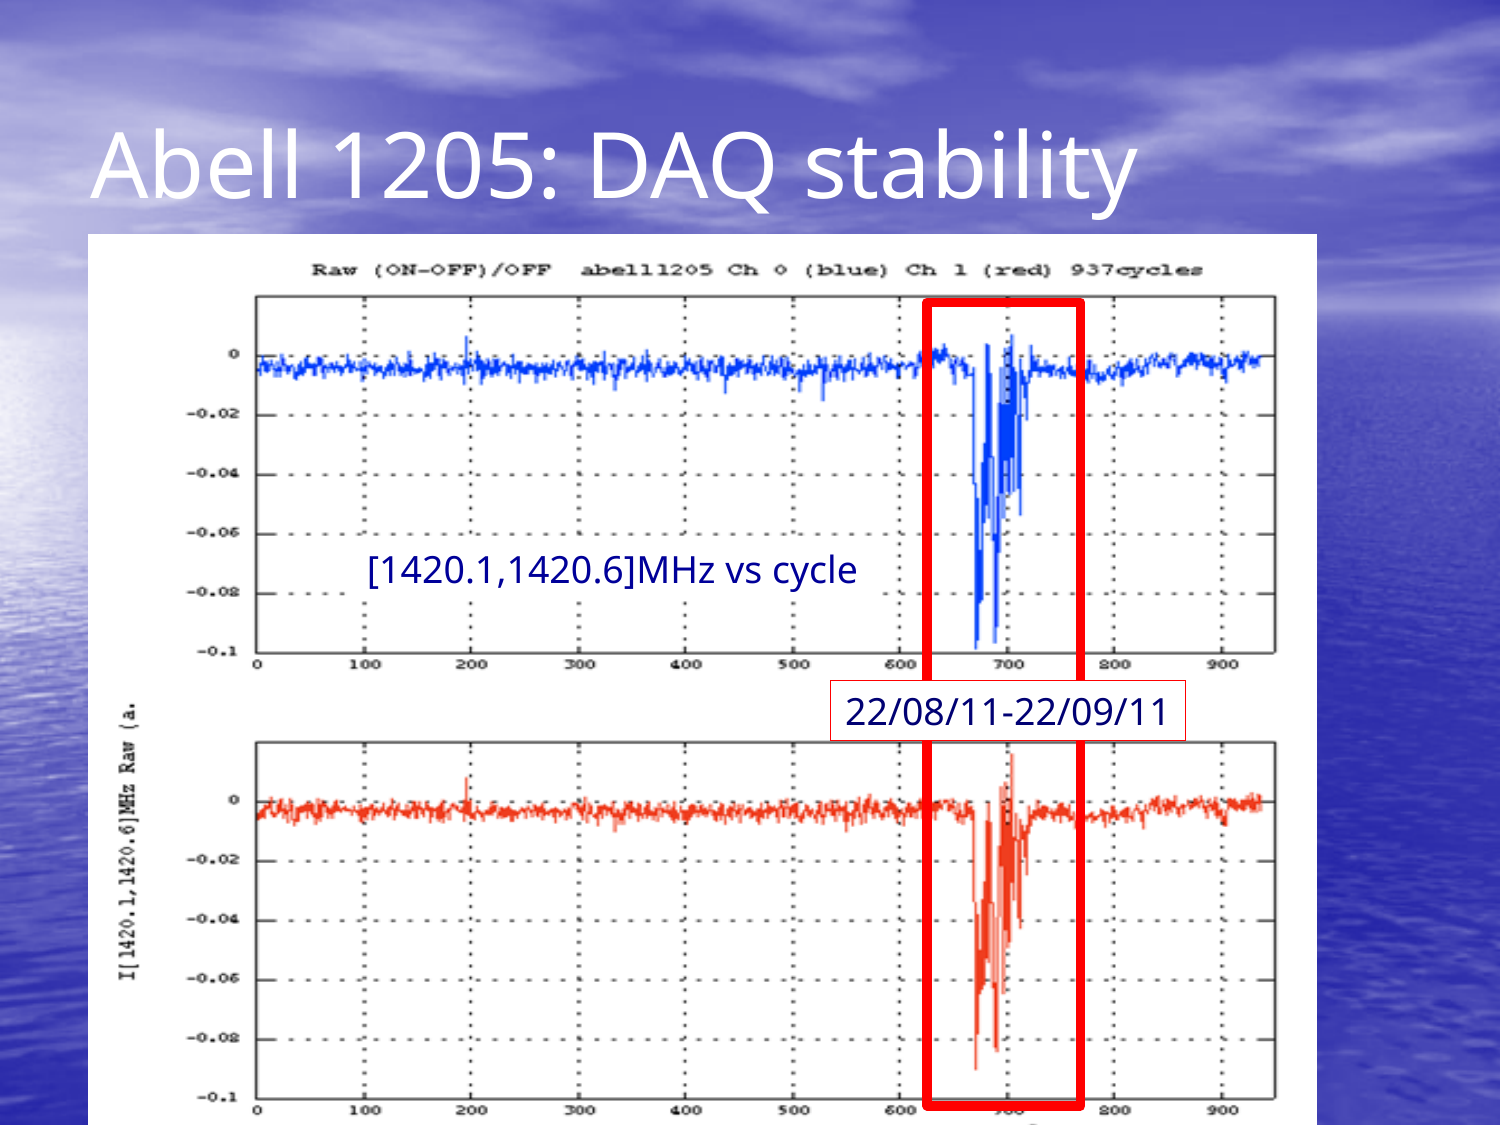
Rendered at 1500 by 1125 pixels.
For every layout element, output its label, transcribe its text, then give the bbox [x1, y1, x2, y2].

title Abell 1205: DAQ stability [74, 47, 1426, 276]
picture [88, 234, 1318, 1125]
